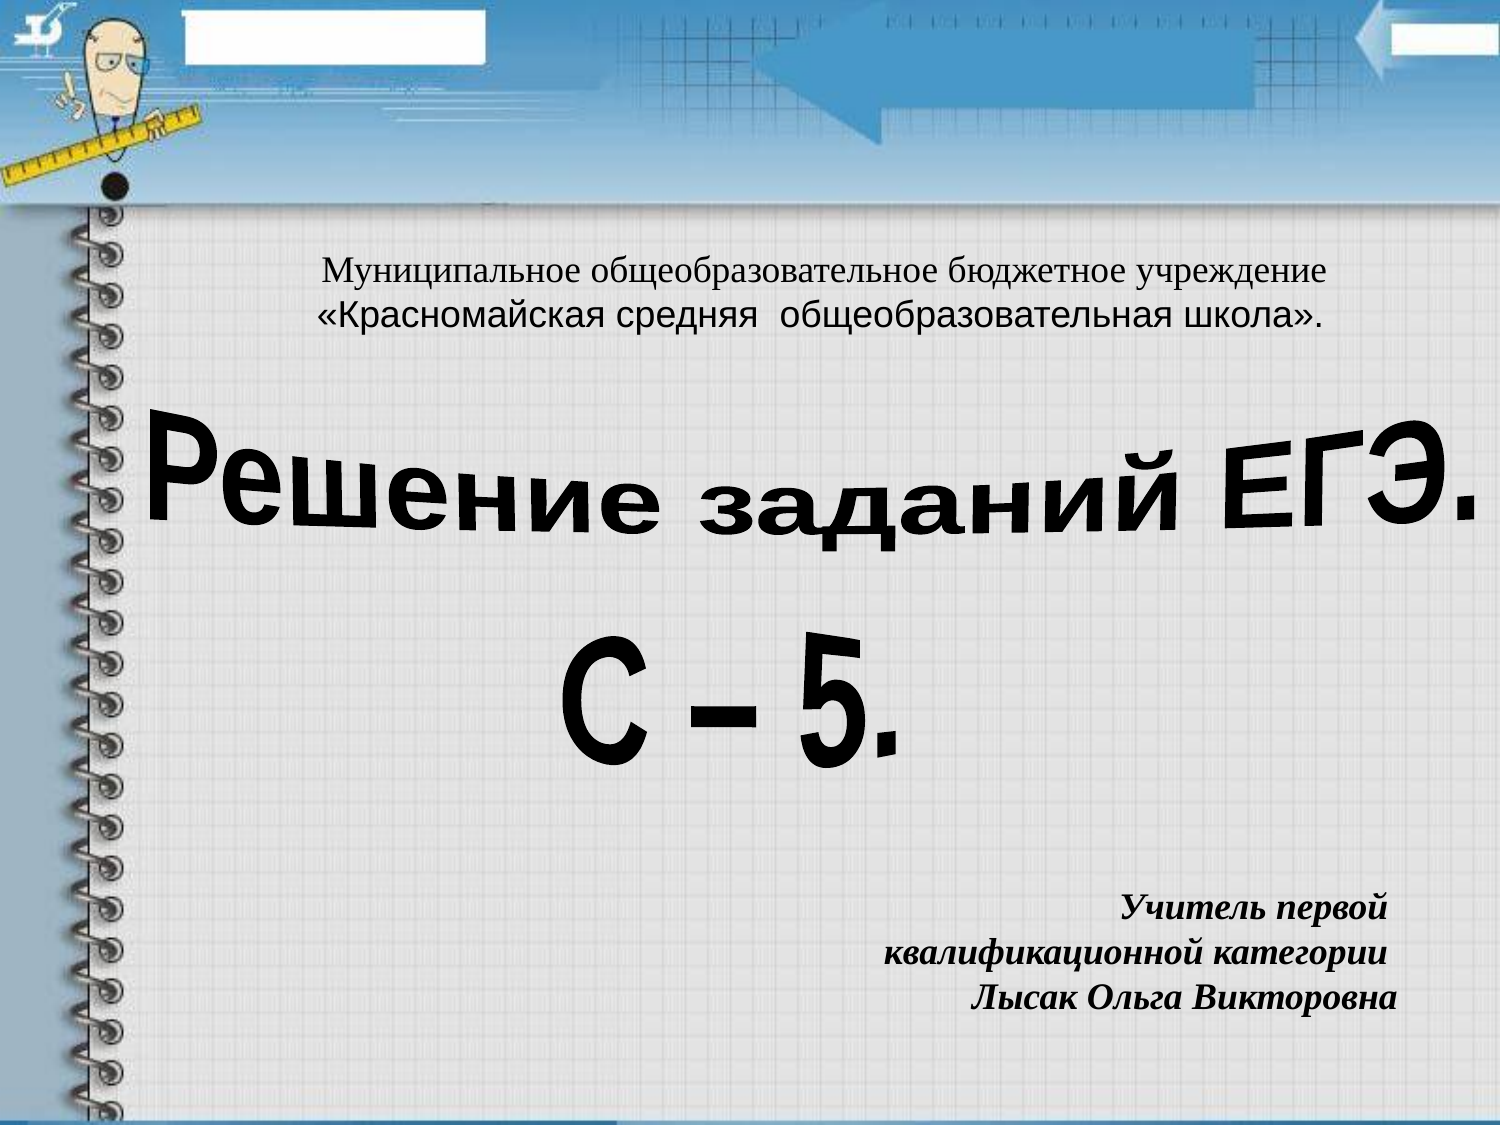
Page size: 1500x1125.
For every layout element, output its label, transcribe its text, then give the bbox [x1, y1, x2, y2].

picture [0, 0, 1500, 1125]
text_box Учитель первой квалификационной категории Лысак Ольга Викторовна [662, 874, 1413, 1025]
text_box Муниципальное общеобразовательное бюджетное учреждение «Красномайская средняя общеобразовательная школа». [262, 237, 1388, 343]
